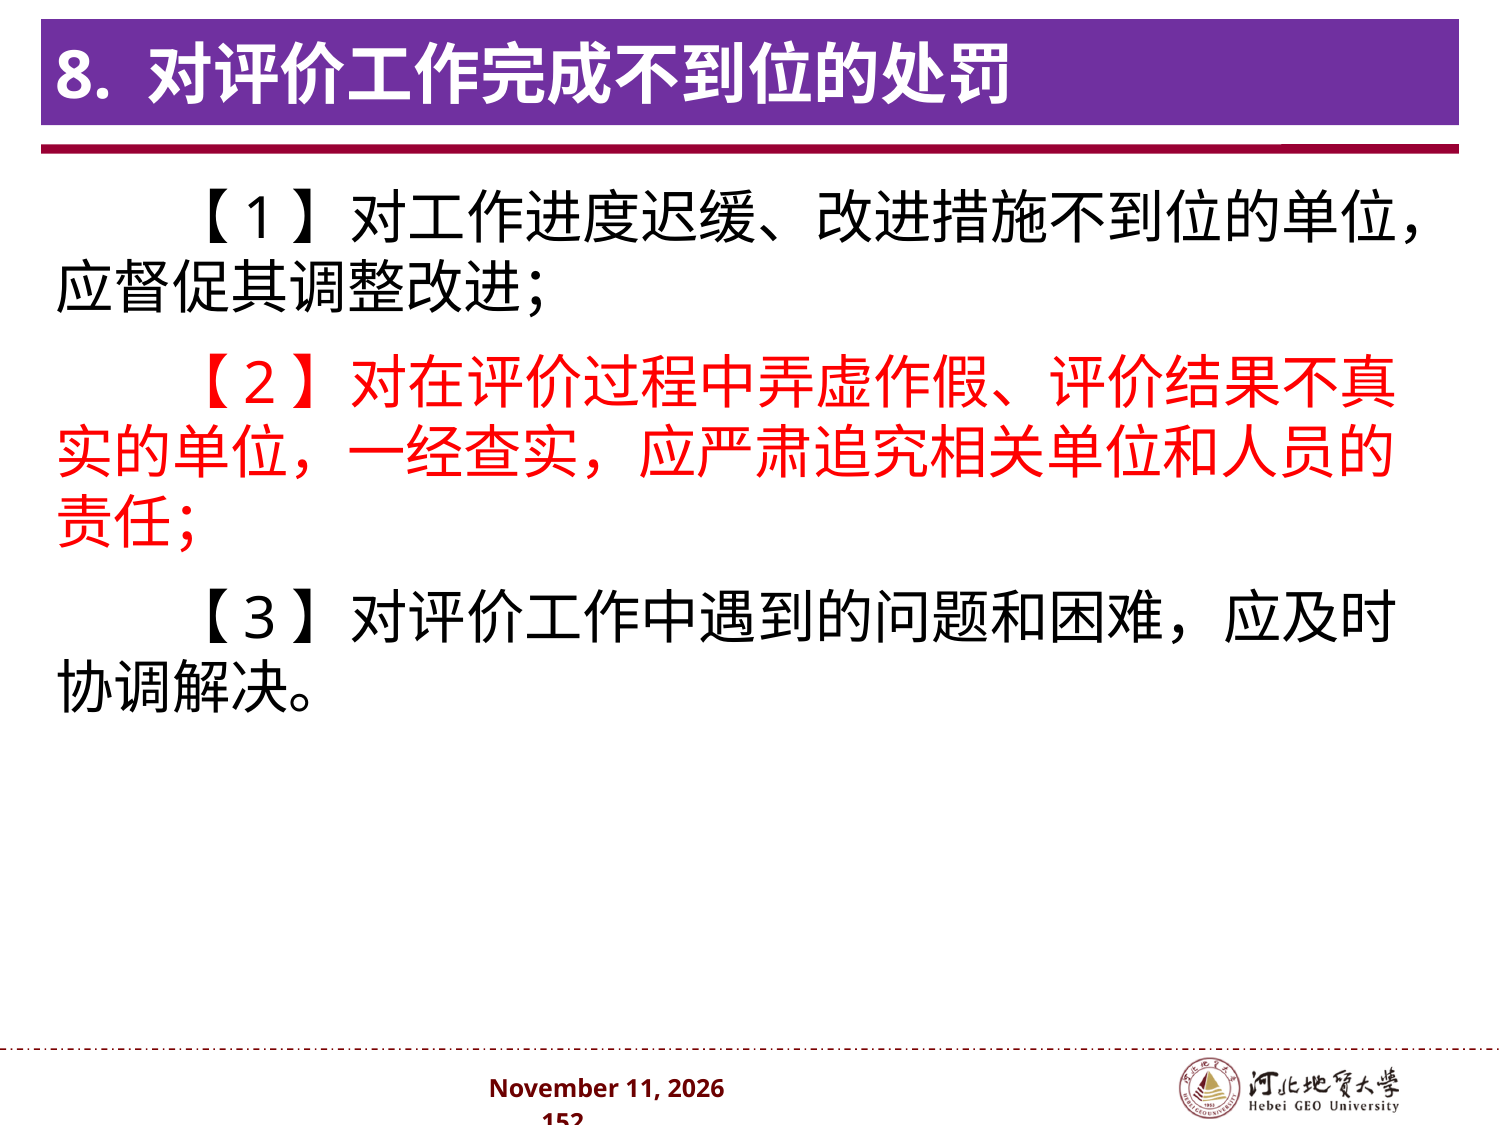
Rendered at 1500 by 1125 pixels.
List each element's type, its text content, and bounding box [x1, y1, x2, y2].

picture [1159, 1049, 1420, 1125]
title 8. 对评价工作完成不到位的处罚 [40, 18, 1460, 126]
list 【1】对工作进度迟缓、改进措施不到位的单位，应督促其调整改进； 【2】对在评价过程中弄虚作假、评价结果不真实的单位，一经查实，应严肃追究相关单位和人员的责任； 【3】对评价工作中遇到的问题和困难，应及时协调解决。 [40, 172, 1460, 1036]
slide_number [473, 1064, 990, 1109]
